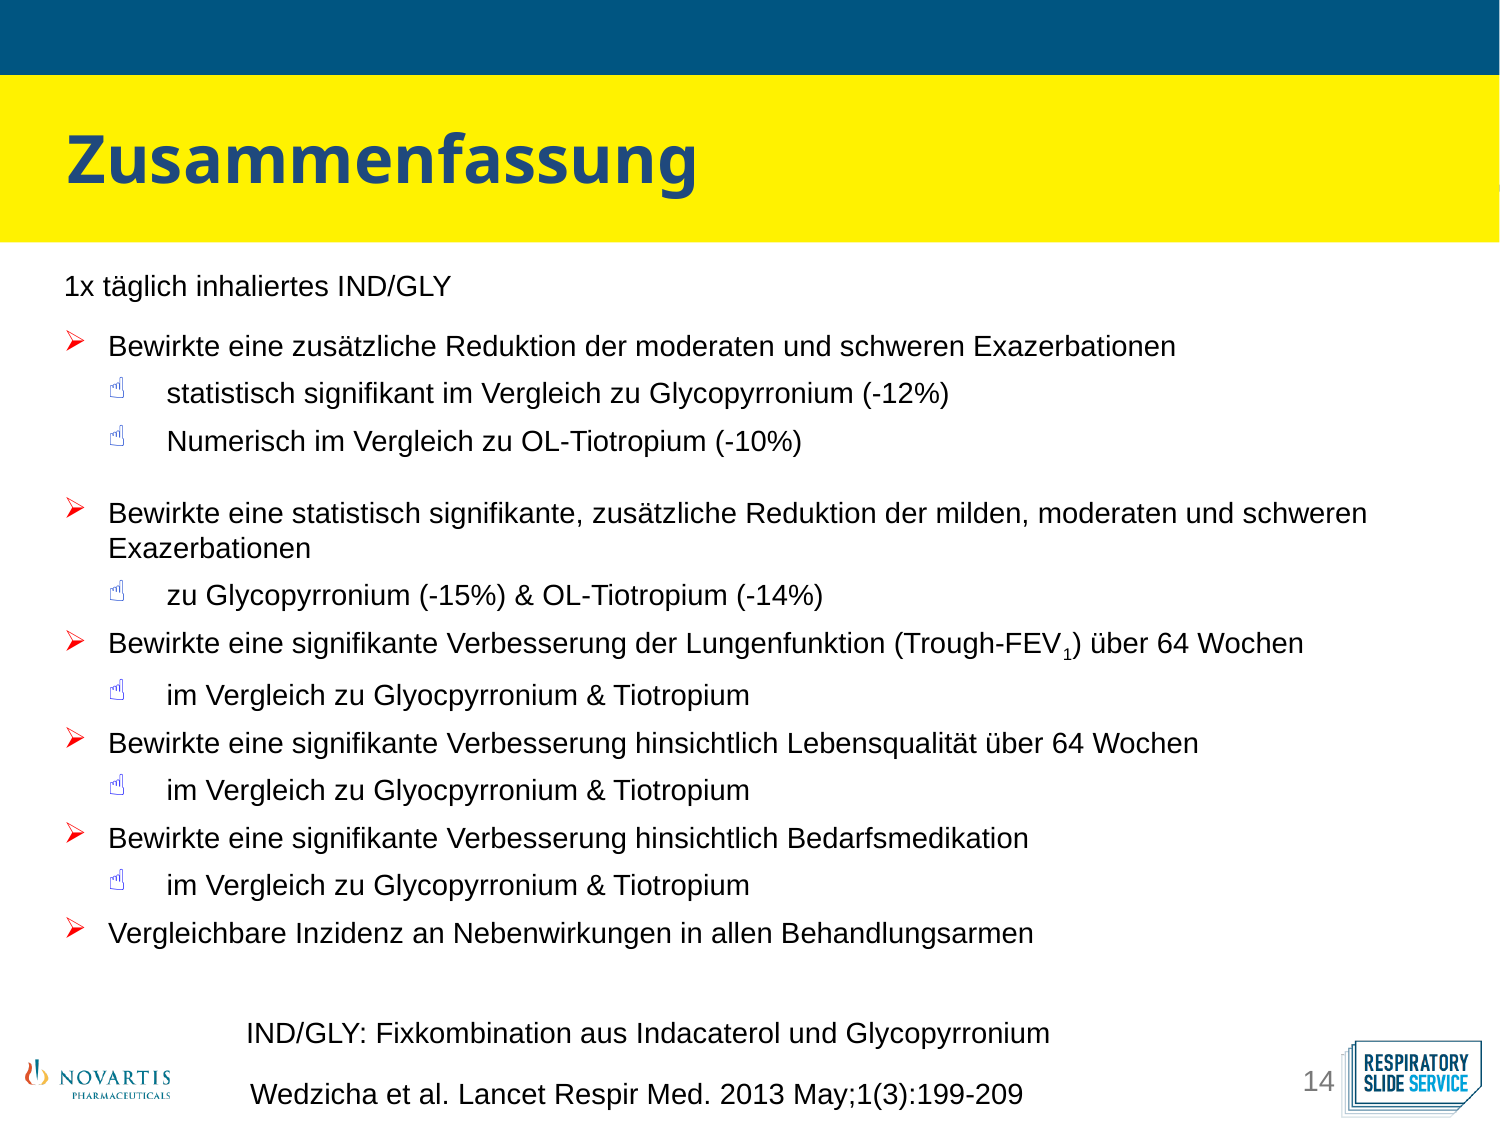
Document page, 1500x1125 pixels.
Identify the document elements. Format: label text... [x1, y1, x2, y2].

text_box Zusammenfassung [67, 87, 1418, 227]
picture [1328, 1027, 1497, 1125]
text_box IND/GLY: Fixkombination aus Indacaterol und Glycopyrronium [231, 1006, 1067, 1057]
text_box Wedzicha et al. Lancet Respir Med. 2013 May;1(3):199-209 [235, 1068, 1040, 1118]
text_box 1x täglich inhaliertes IND/GLY Bewirkte eine zusätzliche Reduktion der moderaten und schweren Exazerbationen statistisch signifikant im Vergleich zu Glycopyrronium (-12%) Numerisch im Vergleich zu OL-Tiotropium (-10%) Bewirkte eine statistisch signifikante, zusätzliche Reduktion der milden, moderaten und schweren Exazerbationen zu Glycopyrronium (-15%) & OL-Tiotropium (-14%) Bewirkte eine signifikante Verbesserung der Lungenfunktion (Trough-FEV1) über 64 Wochen im Vergleich zu Glyocpyrronium & Tiotropium Bewirkte eine signifikante Verbesserung hinsichtlich Lebensqualität über 64 Wochen im Vergleich zu Glyocpyrronium & Tiotropium Bewirkte eine signifikante Verbesserung hinsichtlich Bedarfsmedikation im Vergleich zu Glycopyrronium & Tiotropium Vergleichbare Inzidenz an Nebenwirkungen in allen Behandlungsarmen [49, 259, 1463, 1004]
picture [25, 1059, 170, 1099]
